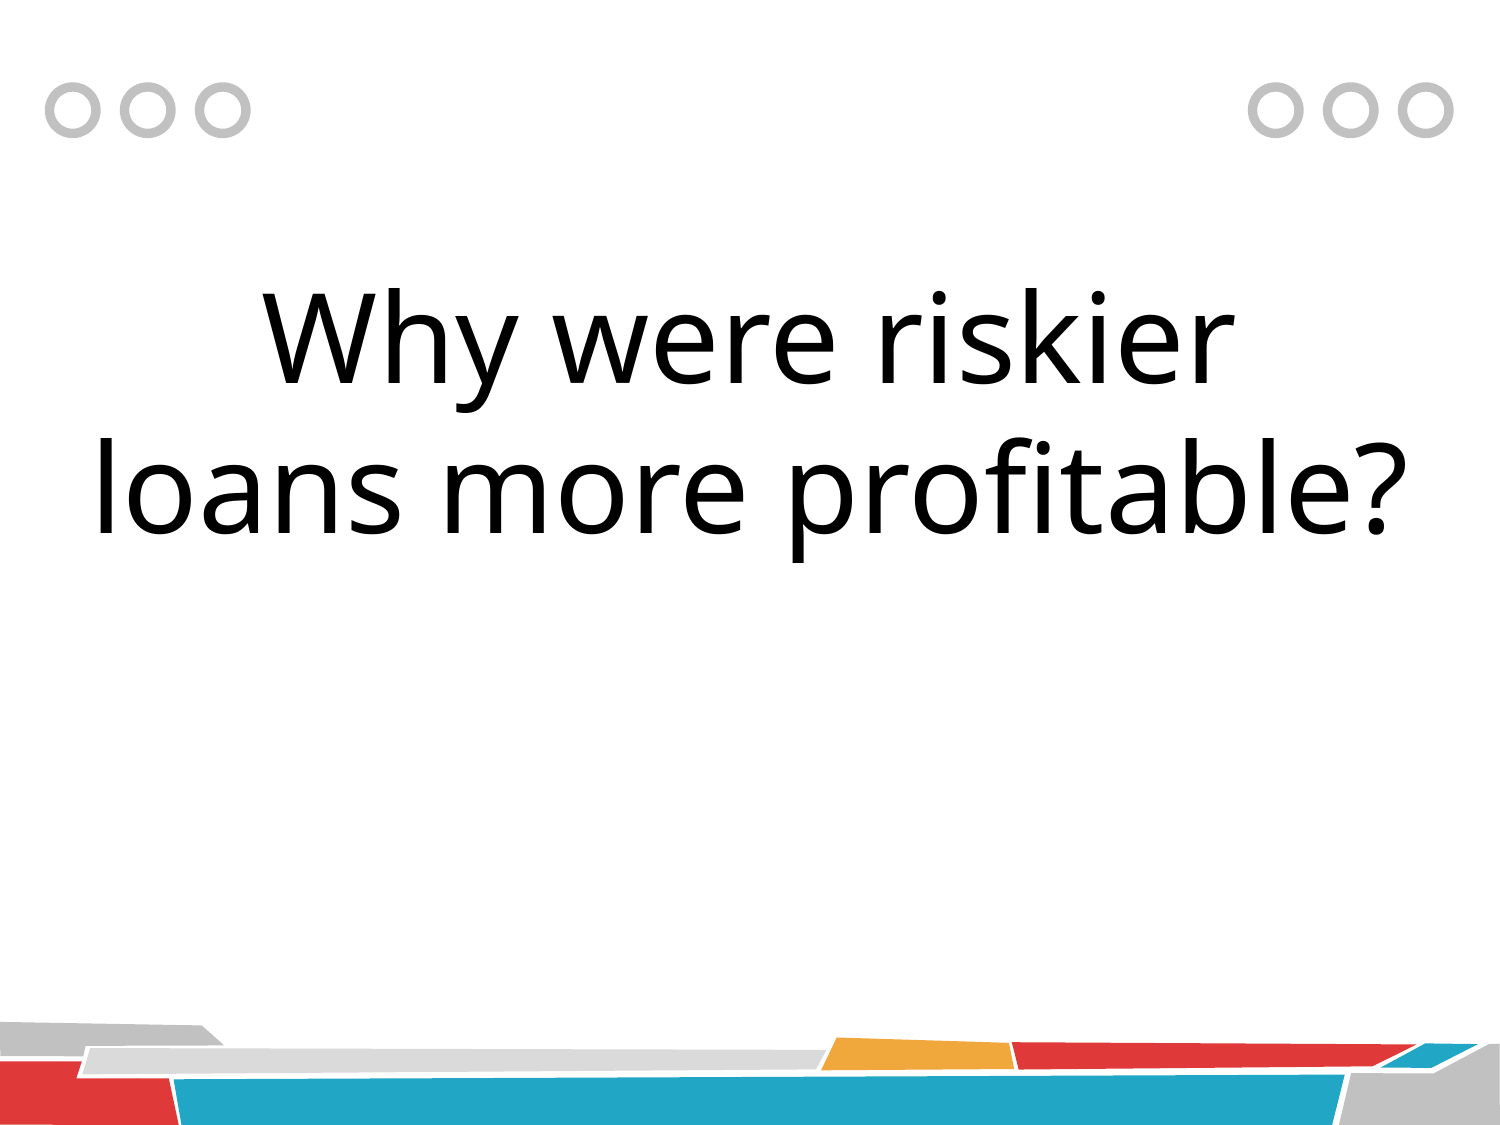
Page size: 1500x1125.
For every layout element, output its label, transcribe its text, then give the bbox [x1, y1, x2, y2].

list Why were riskier loans more profitable? [75, 250, 1425, 1005]
